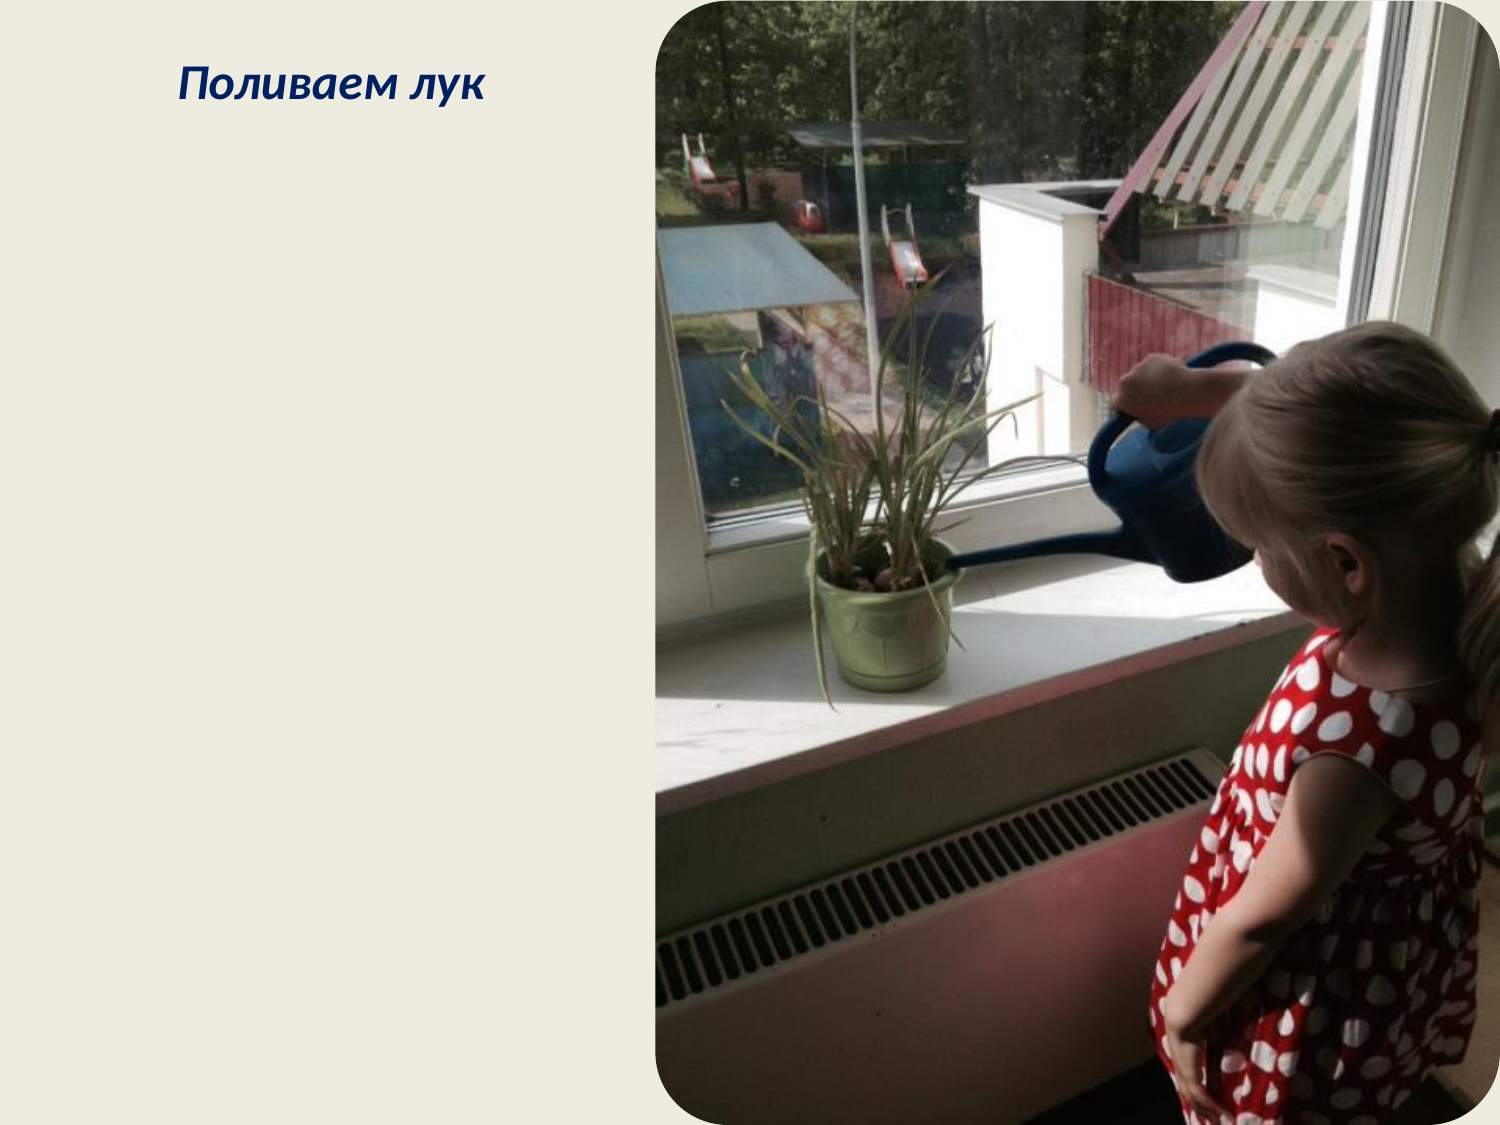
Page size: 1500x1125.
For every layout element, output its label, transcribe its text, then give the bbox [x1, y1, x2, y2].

text_box Поливаем лук [29, 42, 632, 118]
picture [655, 0, 1500, 1125]
